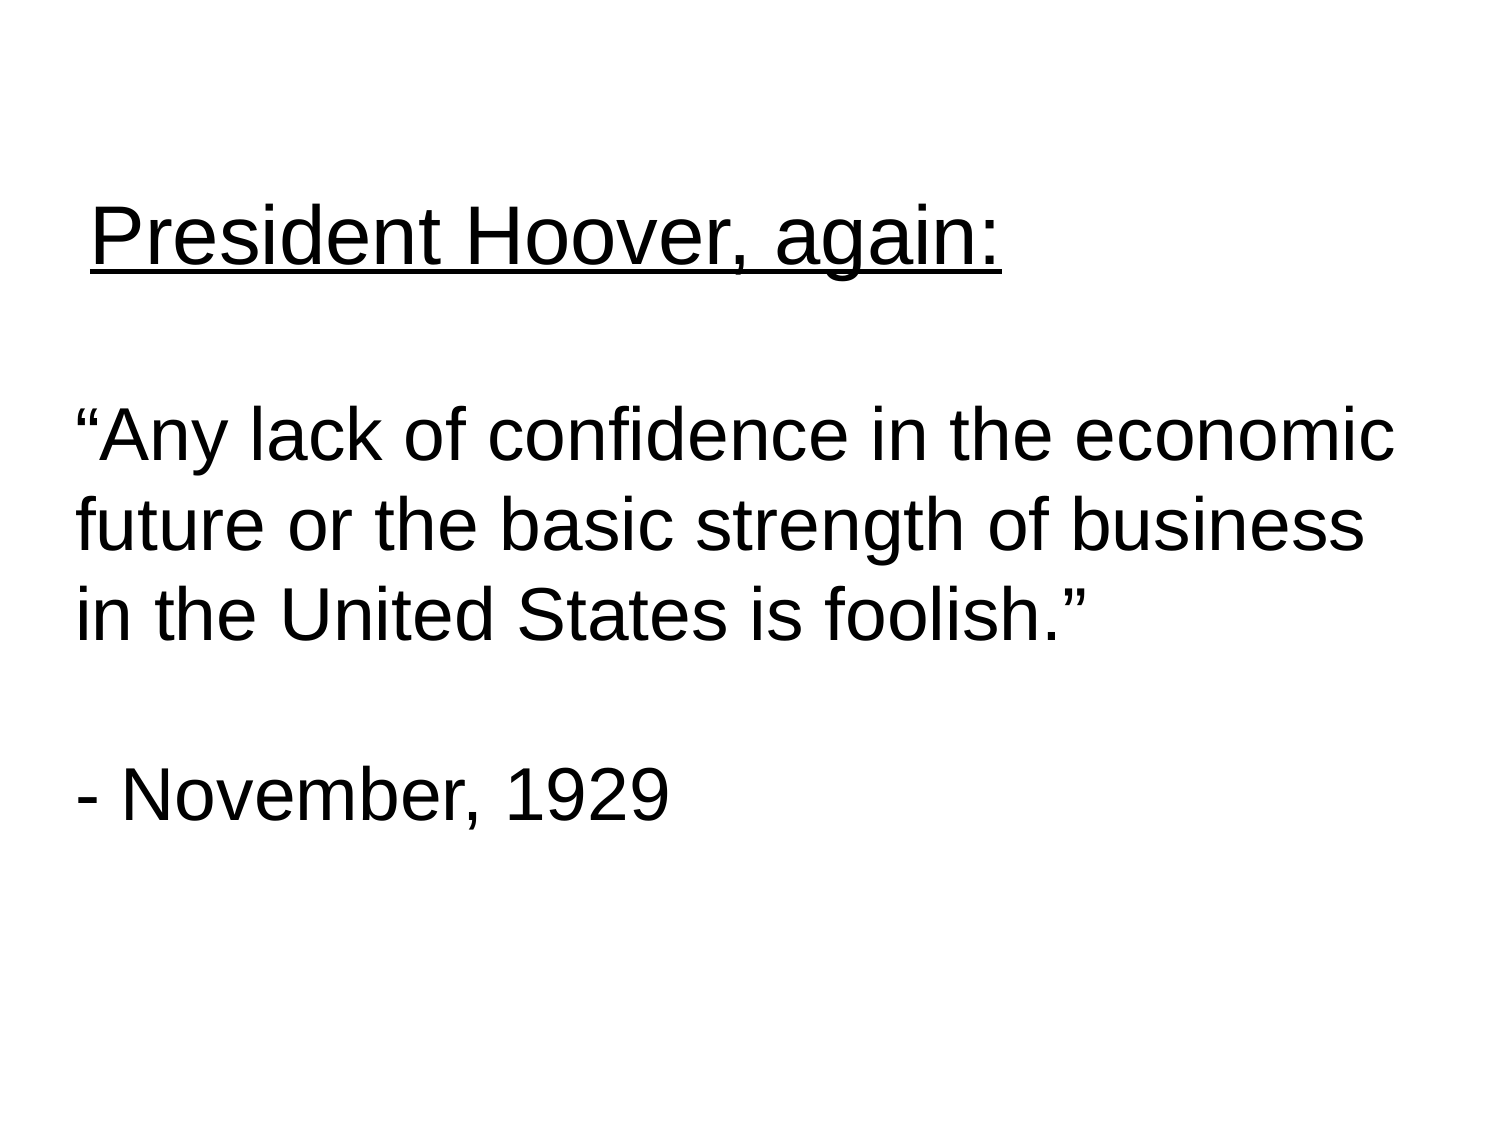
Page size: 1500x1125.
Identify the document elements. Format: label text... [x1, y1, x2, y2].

title President Hoover, again: [75, 138, 1424, 262]
subtitle “Any lack of confidence in the economic future or the basic strength of business in the United States is foolish.” - November, 1929 [75, 262, 1424, 1004]
